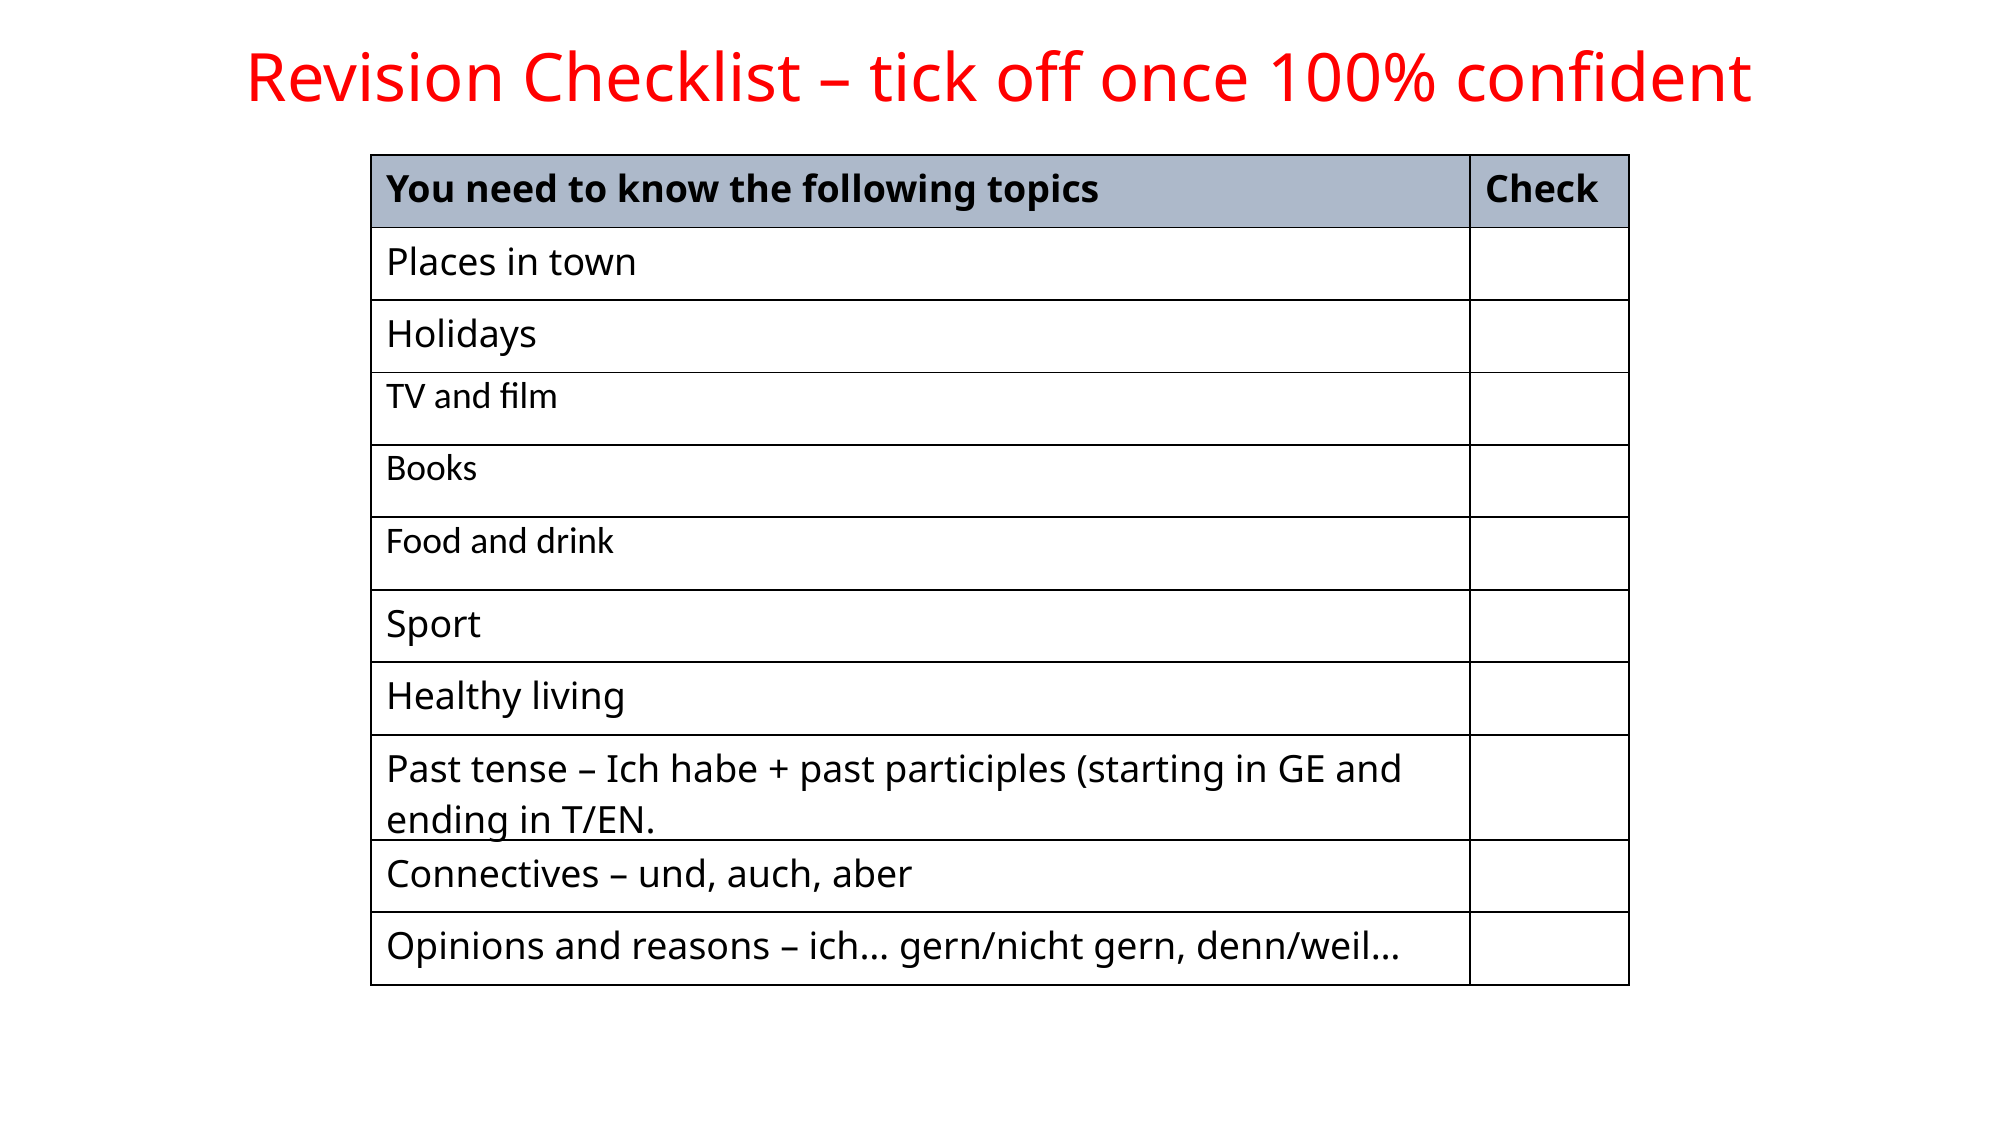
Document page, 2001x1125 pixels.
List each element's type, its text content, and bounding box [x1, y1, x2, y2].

table_cell Holidays [372, 301, 1469, 372]
table_cell Sport [372, 591, 1469, 661]
table_cell Past tense – Ich habe + past participles (starting in GE and ending in T/EN. [372, 736, 1469, 839]
text_box Revision Checklist – tick off once 100% confident [169, 27, 1831, 123]
table_cell [1471, 913, 1628, 984]
table_cell [1471, 591, 1628, 661]
table_cell Healthy living [372, 663, 1469, 734]
table_cell [1471, 663, 1628, 734]
table_cell Places in town [372, 228, 1469, 299]
table_cell [1471, 841, 1628, 911]
table_cell Opinions and reasons – ich… gern/nicht gern, denn/weil… [372, 913, 1469, 984]
table_cell Food and drink [372, 518, 1469, 589]
table_cell [1471, 446, 1628, 516]
table_header You need to know the following topics [372, 156, 1469, 227]
table_cell Connectives – und, auch, aber [372, 841, 1469, 911]
table_cell [1471, 373, 1628, 444]
table_cell [1471, 228, 1628, 299]
table_header Check [1471, 156, 1628, 227]
table_cell Books [372, 446, 1469, 516]
table_cell [1471, 518, 1628, 589]
table_cell [1471, 736, 1628, 839]
table_cell TV and film [372, 373, 1469, 444]
table_cell [1471, 301, 1628, 372]
